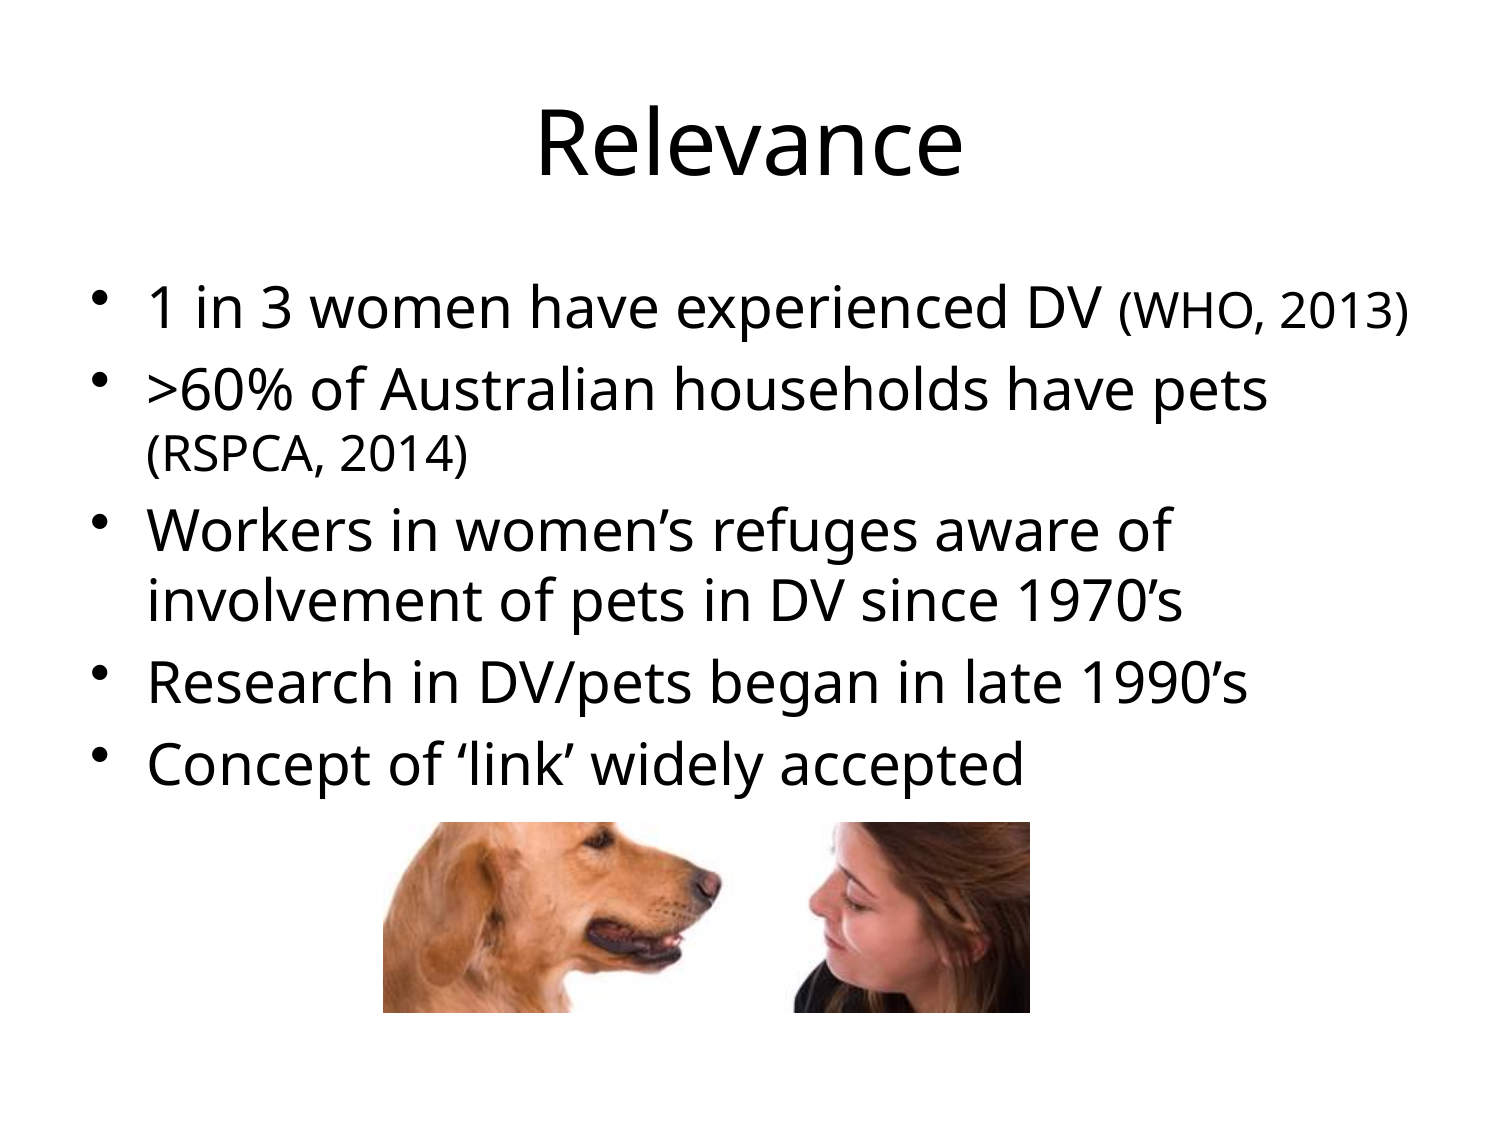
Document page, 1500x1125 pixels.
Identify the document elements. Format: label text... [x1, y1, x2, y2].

picture [383, 822, 1030, 1014]
list 1 in 3 women have experienced DV (WHO, 2013) >60% of Australian households have pets (RSPCA, 2014) Workers in women’s refuges aware of involvement of pets in DV since 1970’s Research in DV/pets began in late 1990’s Concept of ‘link’ widely accepted [75, 262, 1425, 1005]
title Relevance [75, 45, 1425, 233]
